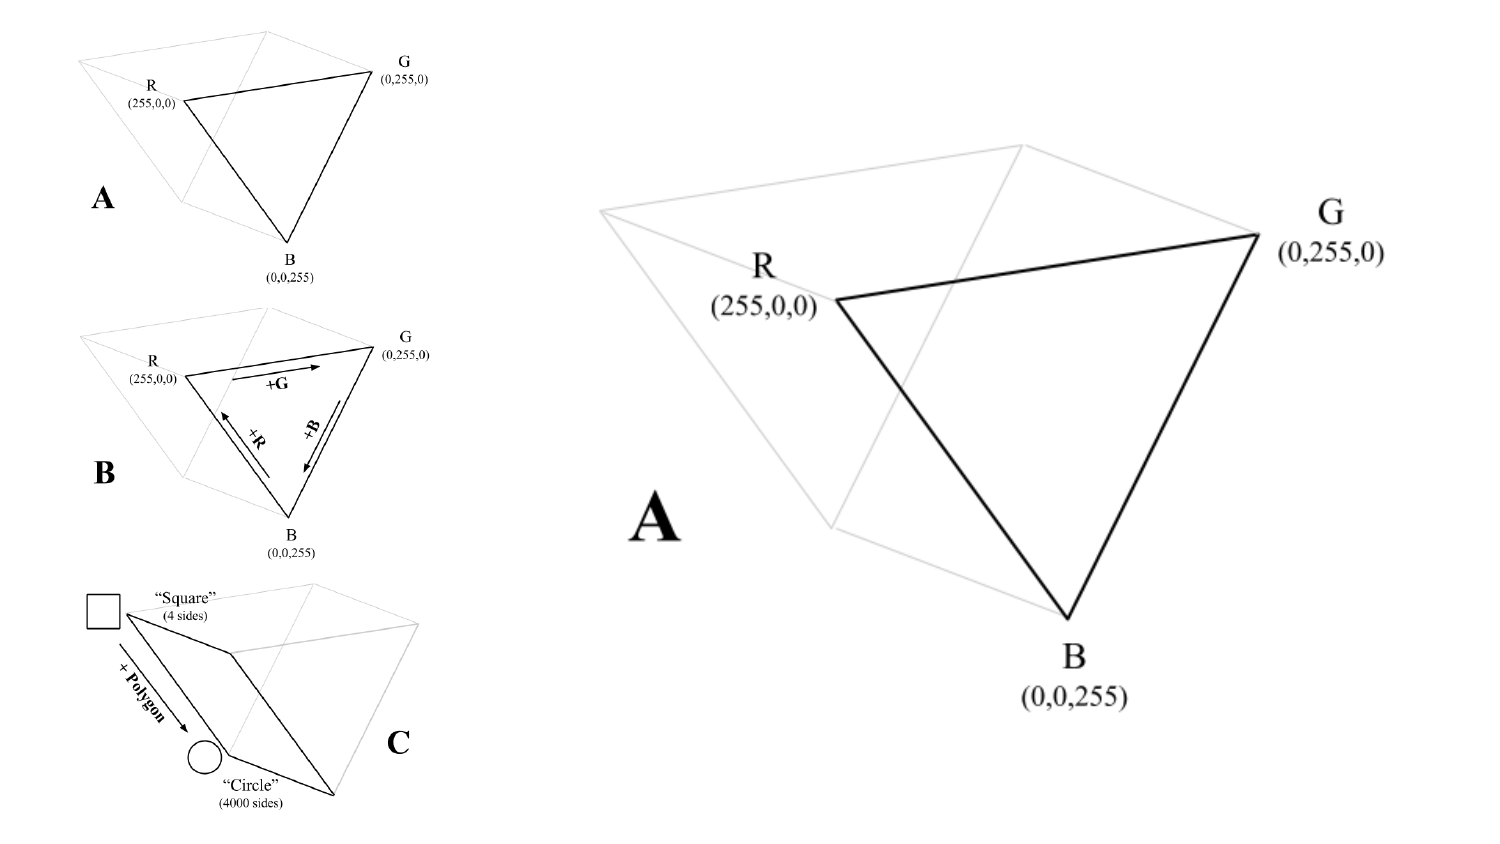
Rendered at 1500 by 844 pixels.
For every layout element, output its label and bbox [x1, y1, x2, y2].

picture [551, 107, 1410, 737]
picture [71, 24, 440, 819]
